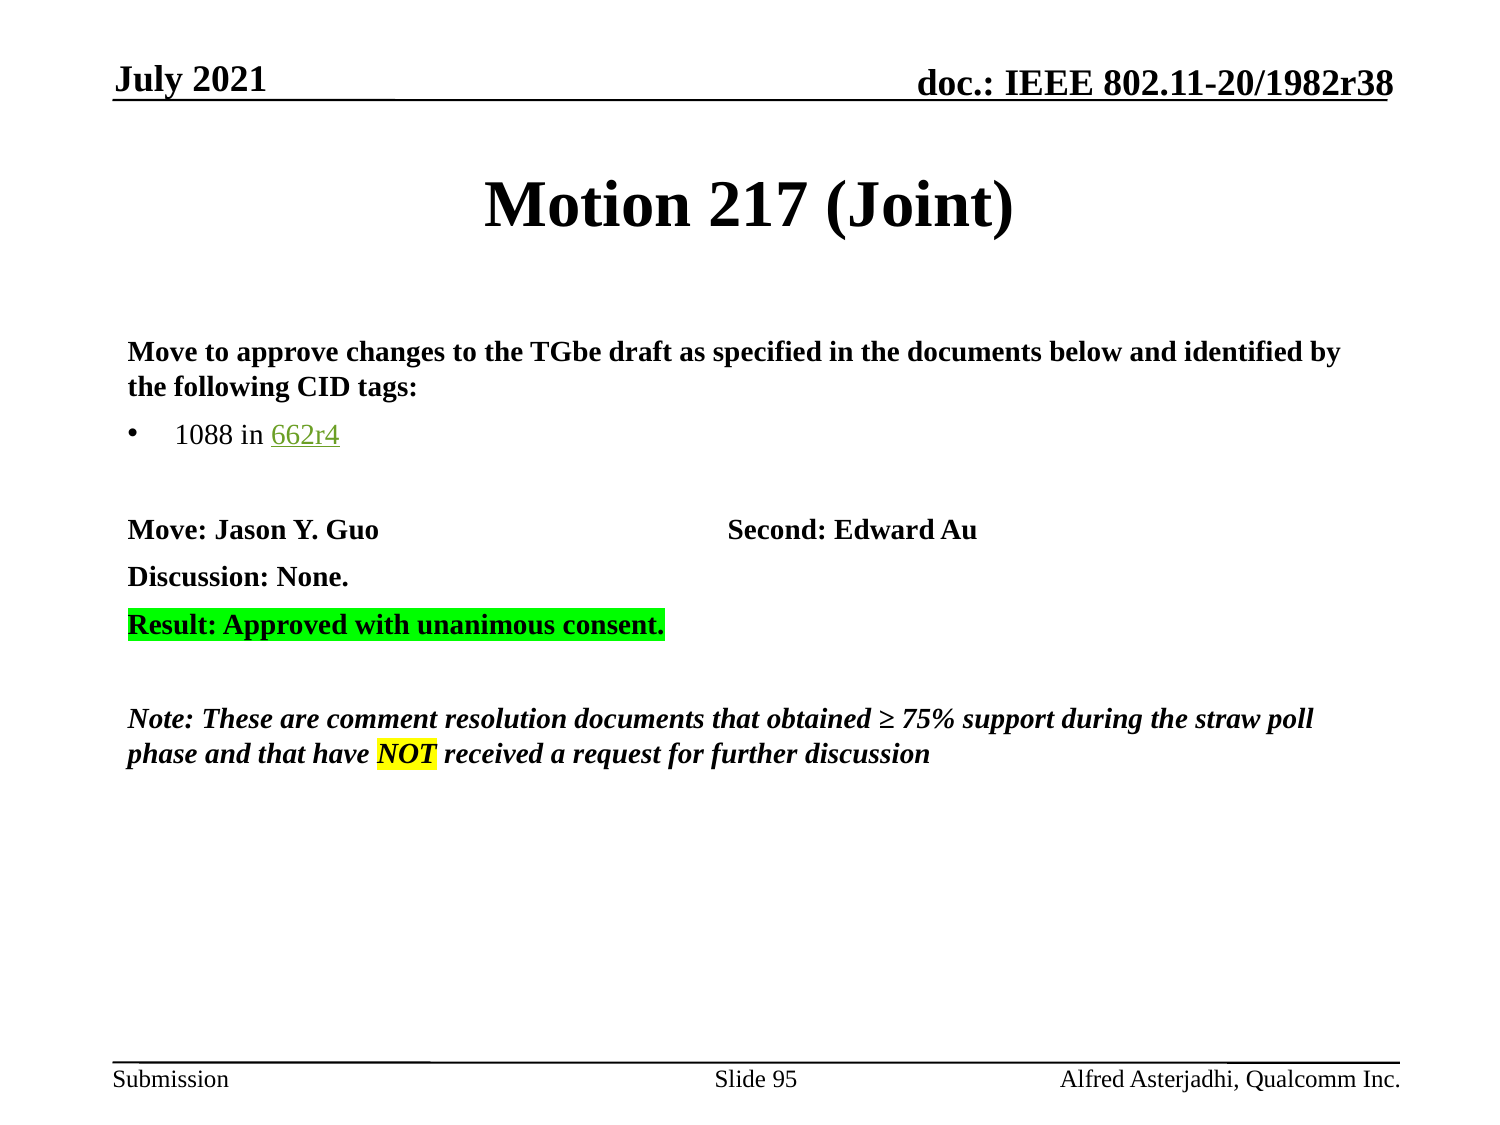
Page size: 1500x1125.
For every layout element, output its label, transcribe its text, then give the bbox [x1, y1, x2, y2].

list Move to approve changes to the TGbe draft as specified in the documents below and identified by the following CID tags: 1088 in 662r4 Move: Jason Y. Guo Second: Edward Au Discussion: None. Result: Approved with unanimous consent. Note: These are comment resolution documents that obtained ≥ 75% support during the straw poll phase and that have NOT received a request for further discussion [112, 324, 1388, 1063]
title Motion 217 (Joint) [112, 112, 1388, 288]
slide_number Slide 95 [712, 1061, 800, 1123]
footer Alfred Asterjadhi, Qualcomm Inc. [878, 1061, 1402, 1093]
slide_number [114, 54, 423, 100]
